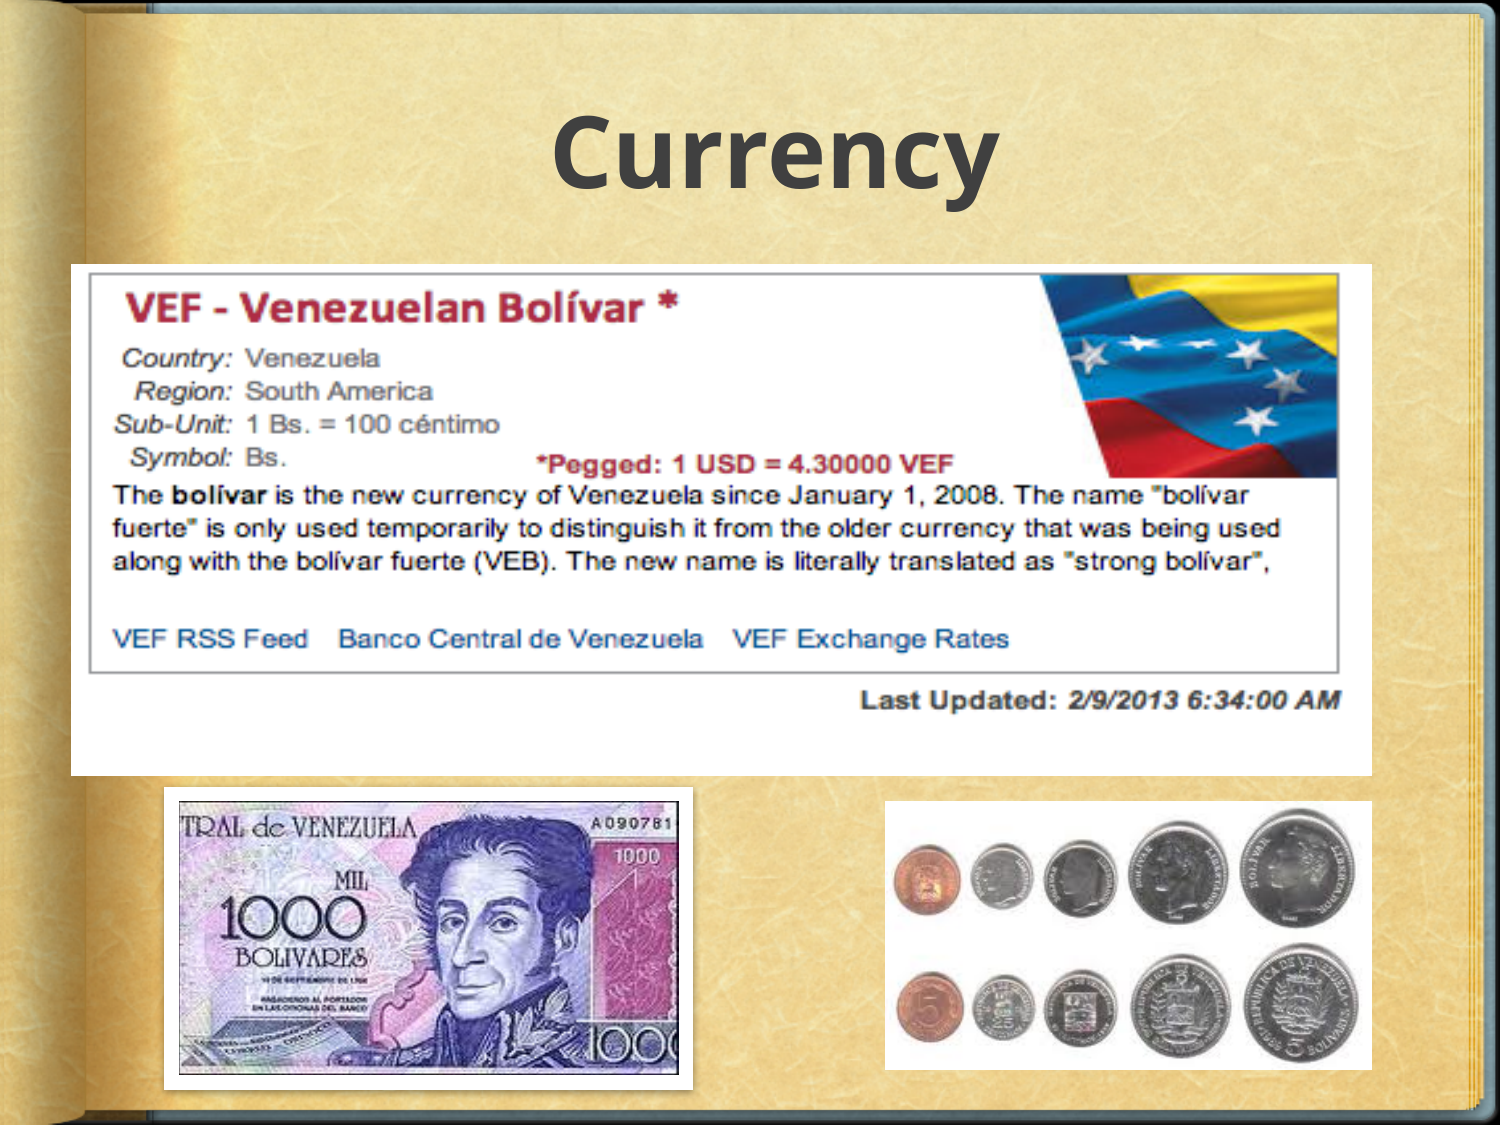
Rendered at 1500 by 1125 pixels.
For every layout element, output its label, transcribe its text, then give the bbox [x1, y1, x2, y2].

picture [0, 0, 1500, 1125]
title Currency [178, 45, 1372, 263]
